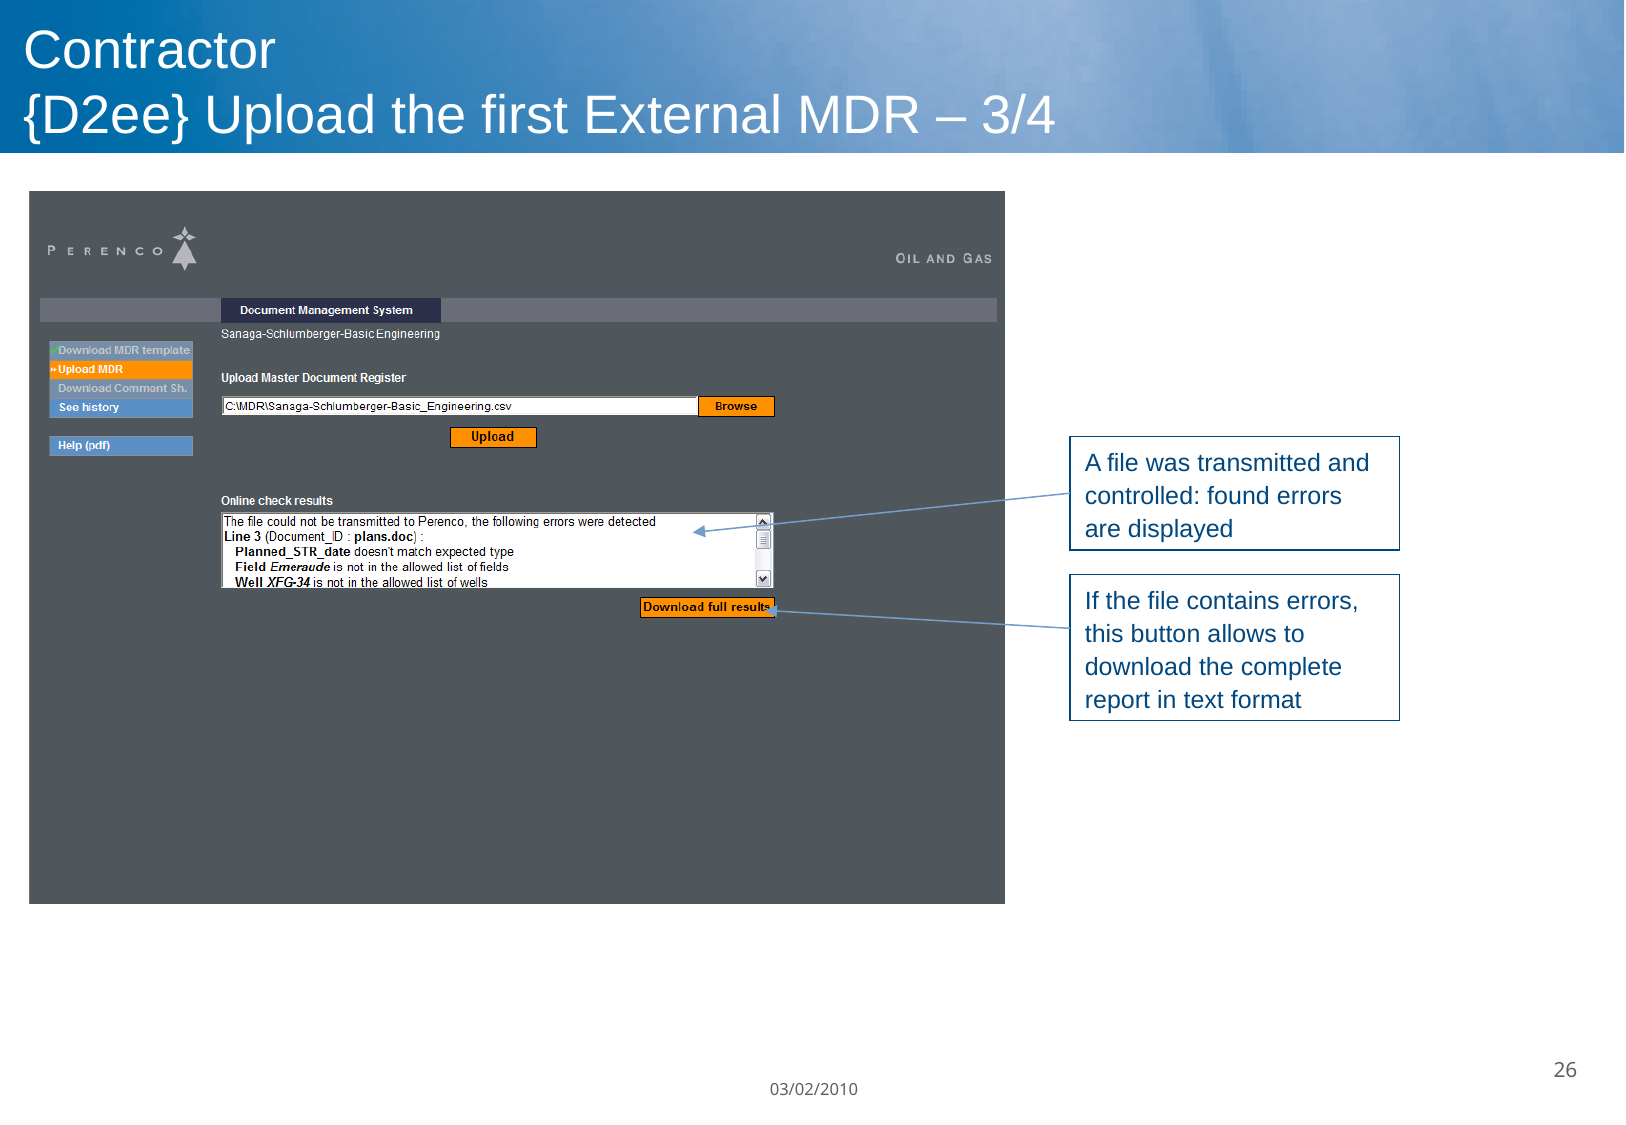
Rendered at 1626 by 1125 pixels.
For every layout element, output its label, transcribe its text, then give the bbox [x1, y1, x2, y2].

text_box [692, 493, 1071, 533]
text_box If the file contains errors, this button allows to download the complete report in text format [1070, 574, 1400, 721]
slide_number 26 [0, 1049, 1593, 1093]
footer 03/02/2010 [14, 1070, 1615, 1104]
picture [29, 190, 1005, 905]
text_box A file was transmitted and controlled: found errors are displayed [1070, 436, 1400, 550]
title Contractor {D2ee} Upload the first External MDR – 3/4 [0, 0, 1625, 153]
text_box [764, 610, 1071, 629]
